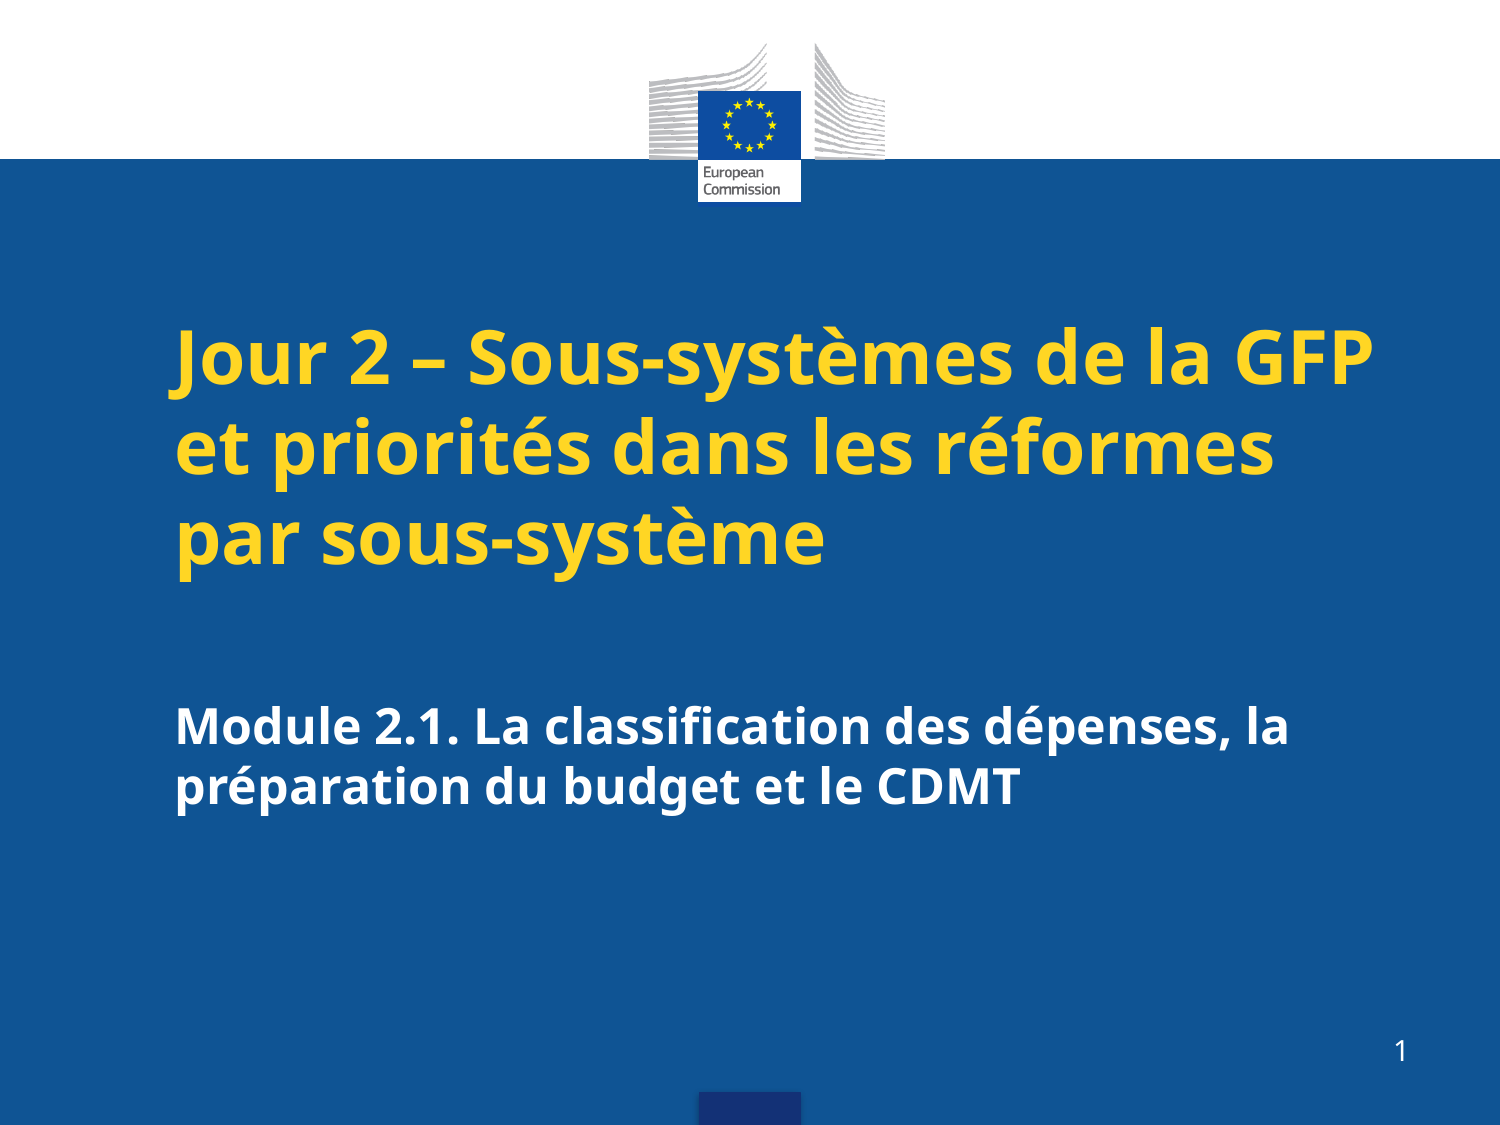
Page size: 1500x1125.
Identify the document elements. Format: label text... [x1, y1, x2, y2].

subtitle Jour 2 – Sous-systèmes de la GFP et priorités dans les réformes par sous-système Module 2.1. La classification des dépenses, la préparation du budget et le CDMT [159, 302, 1426, 610]
slide_number 1 [1074, 1024, 1426, 1103]
